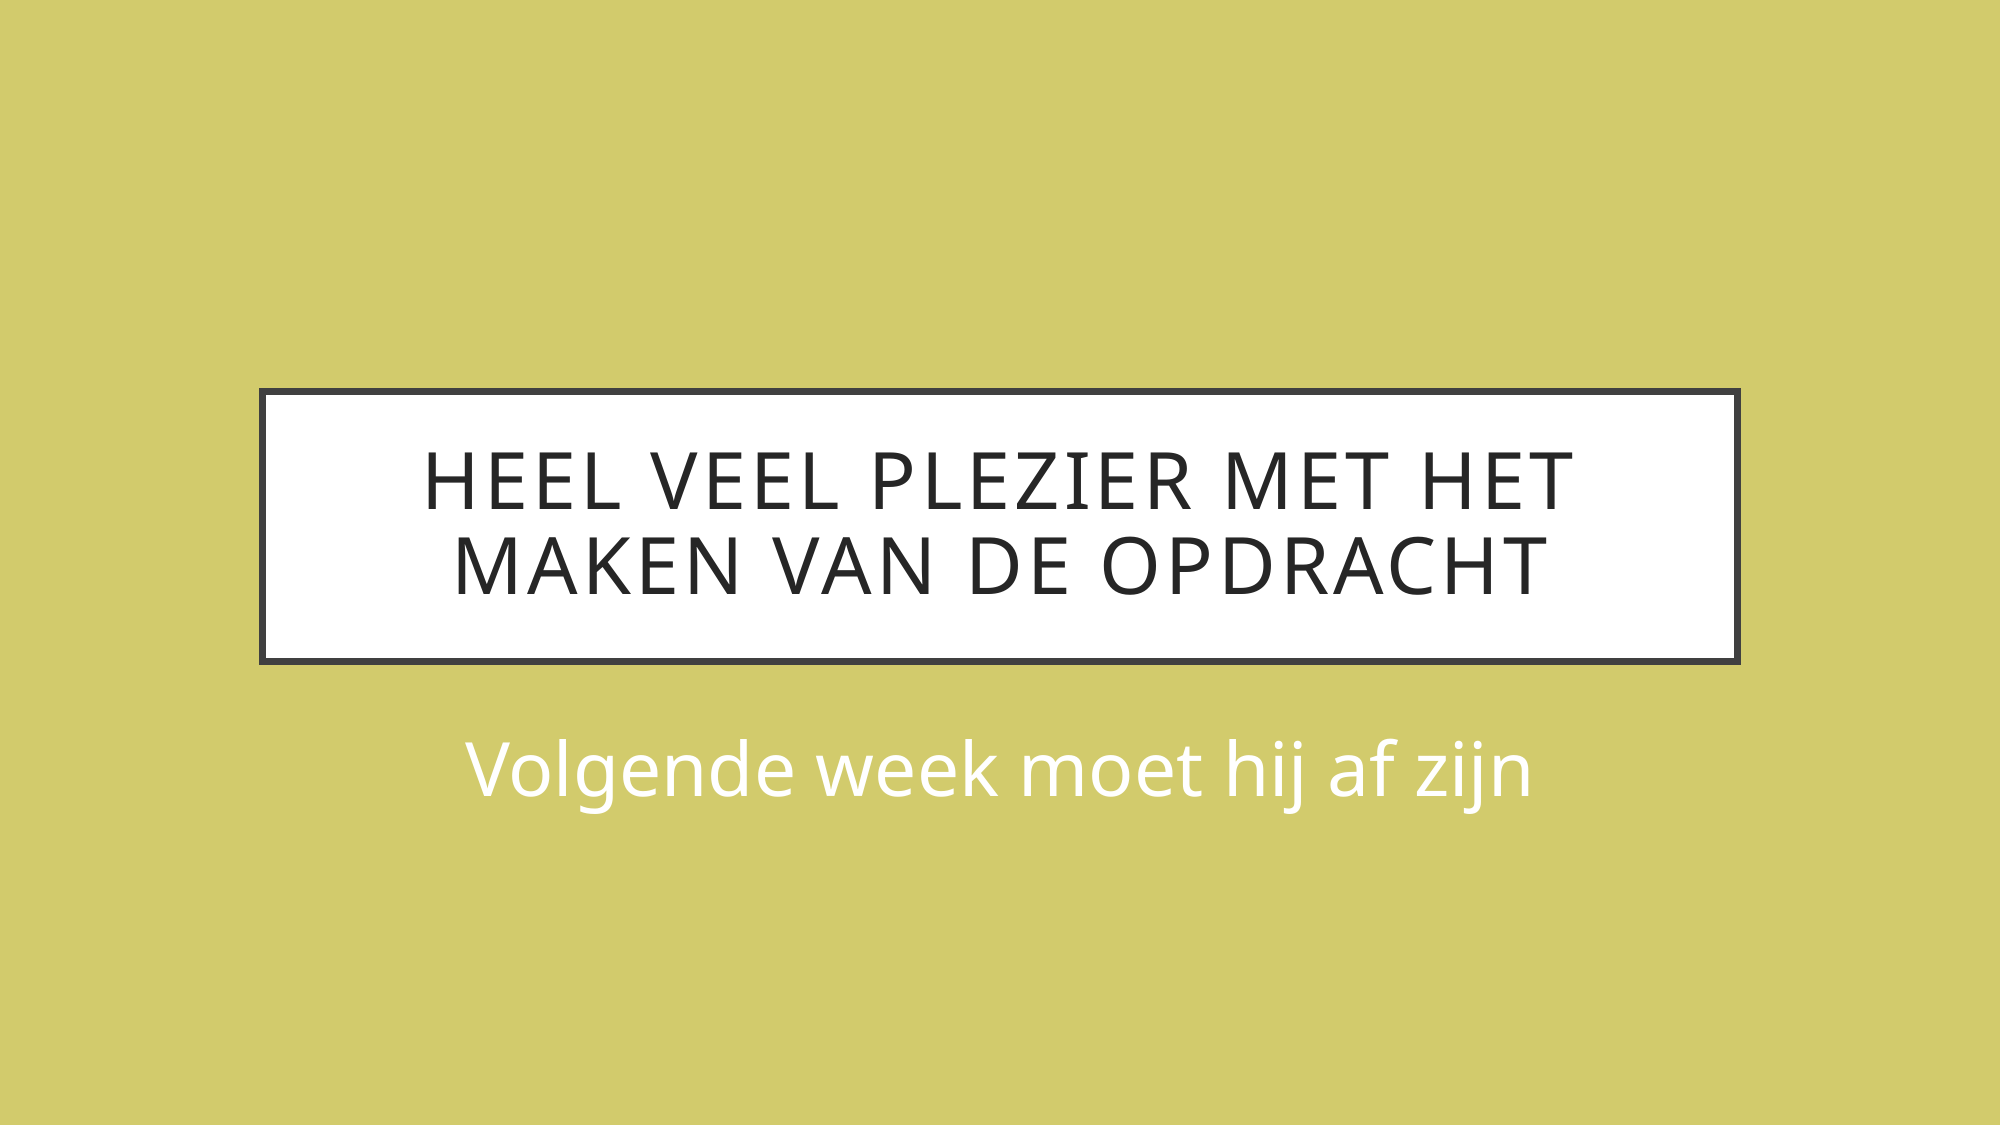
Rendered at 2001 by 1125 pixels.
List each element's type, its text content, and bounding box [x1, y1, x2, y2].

title Heel veel plezier met het maken van de opdracht [259, 388, 1741, 665]
subtitle Volgende week moet hij af zijn [442, 713, 1558, 918]
